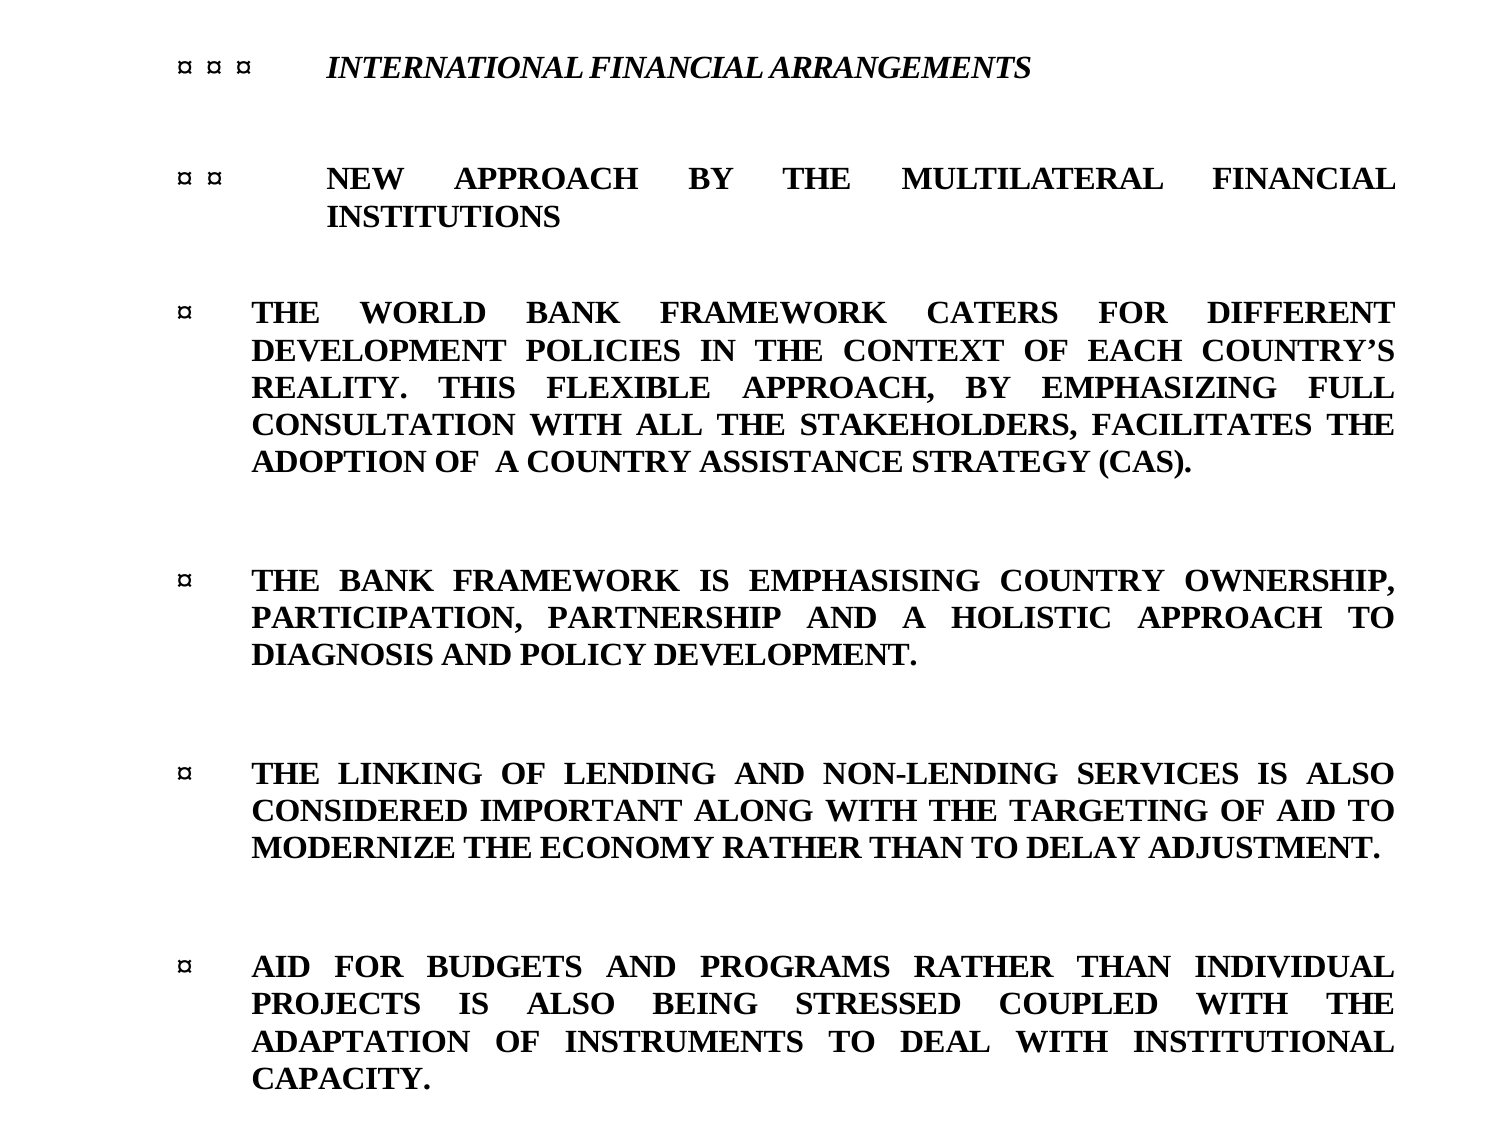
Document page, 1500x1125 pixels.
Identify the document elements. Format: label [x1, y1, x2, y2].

text_box [101, 48, 1395, 1120]
